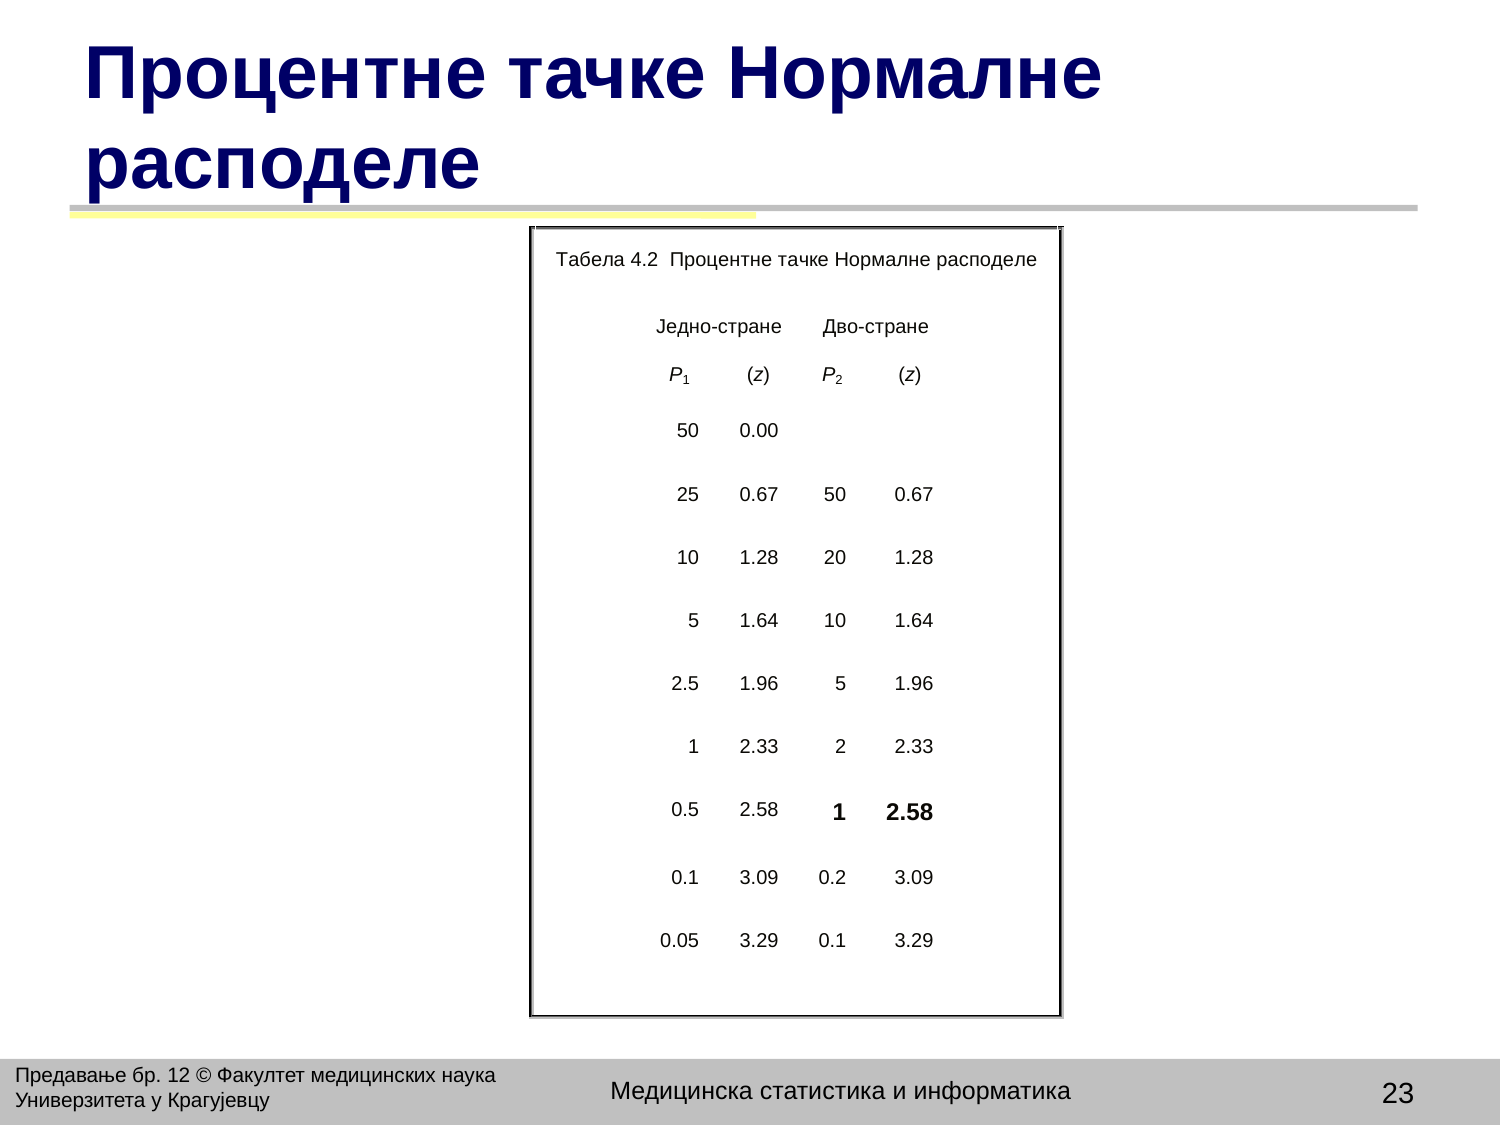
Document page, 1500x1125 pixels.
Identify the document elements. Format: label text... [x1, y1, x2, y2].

footer Медицинска статистика и информатика [512, 1066, 1170, 1125]
title Процентне тачке Нормалне расподеле [69, 19, 1426, 208]
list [313, 225, 1278, 1055]
slide_number Предавање бр. 12 © Факултет медицинских наука Универзитета у Крагујевцу [0, 1053, 601, 1108]
slide_number 23 [1181, 1066, 1430, 1125]
